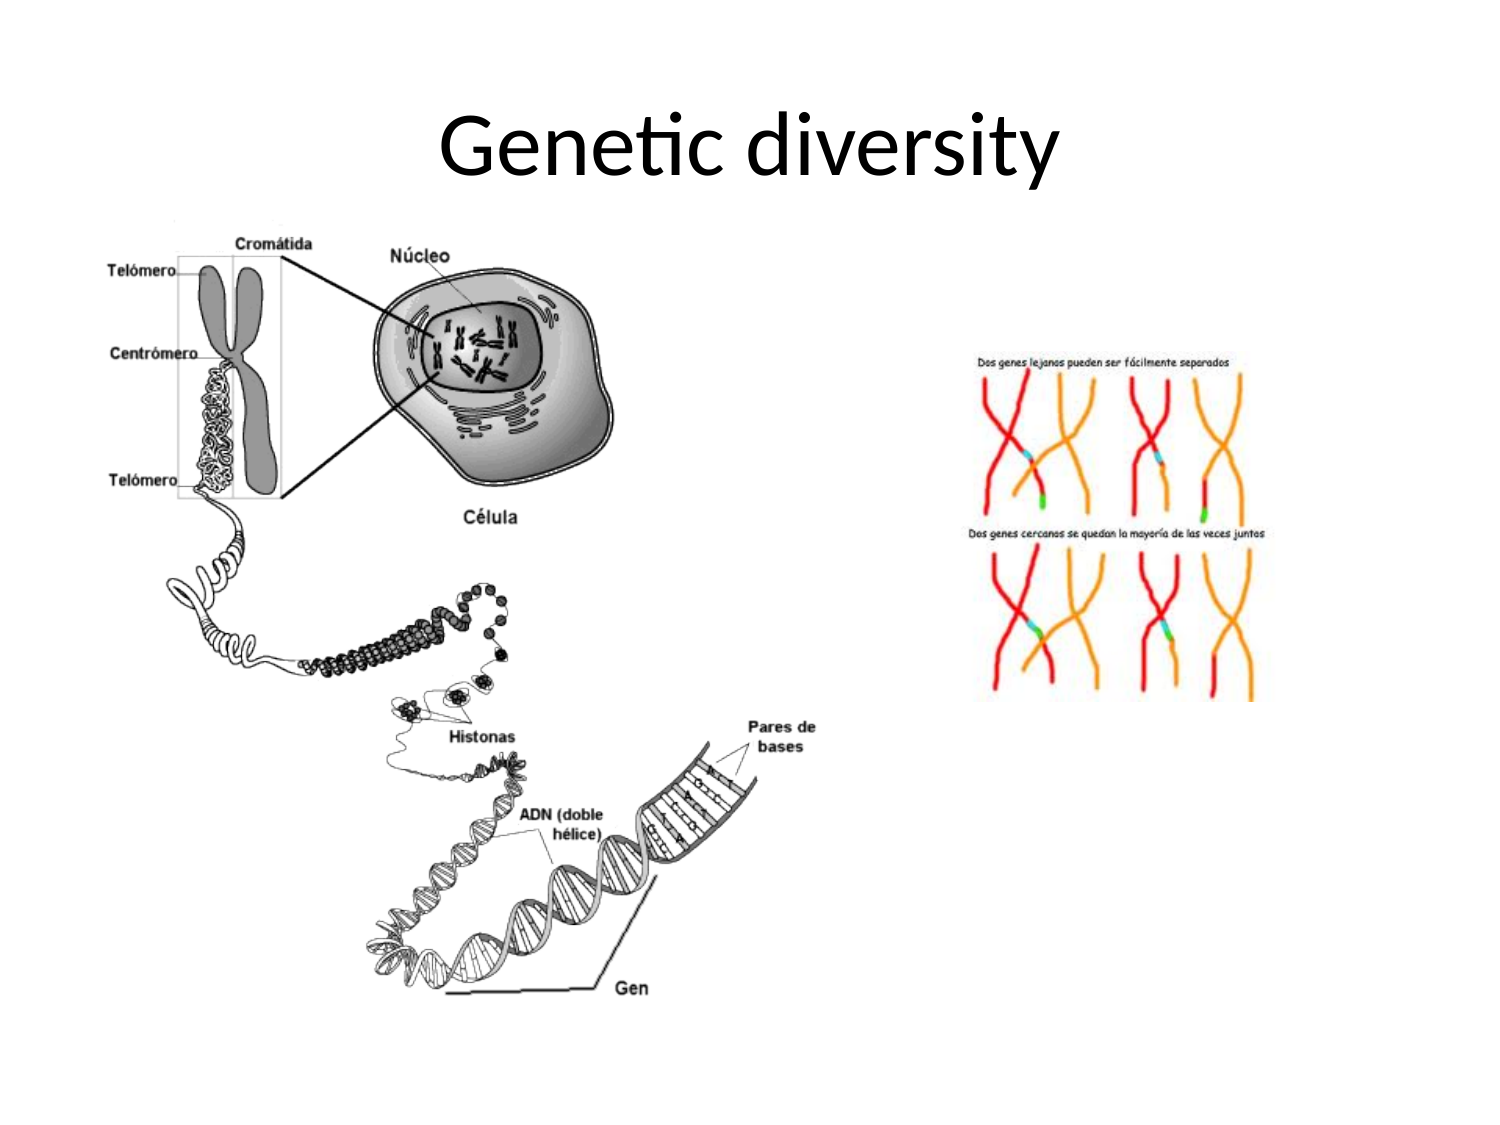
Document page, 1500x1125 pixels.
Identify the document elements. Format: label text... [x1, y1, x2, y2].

picture [105, 187, 820, 1032]
picture [948, 351, 1301, 702]
title Genetic diversity [75, 45, 1425, 233]
